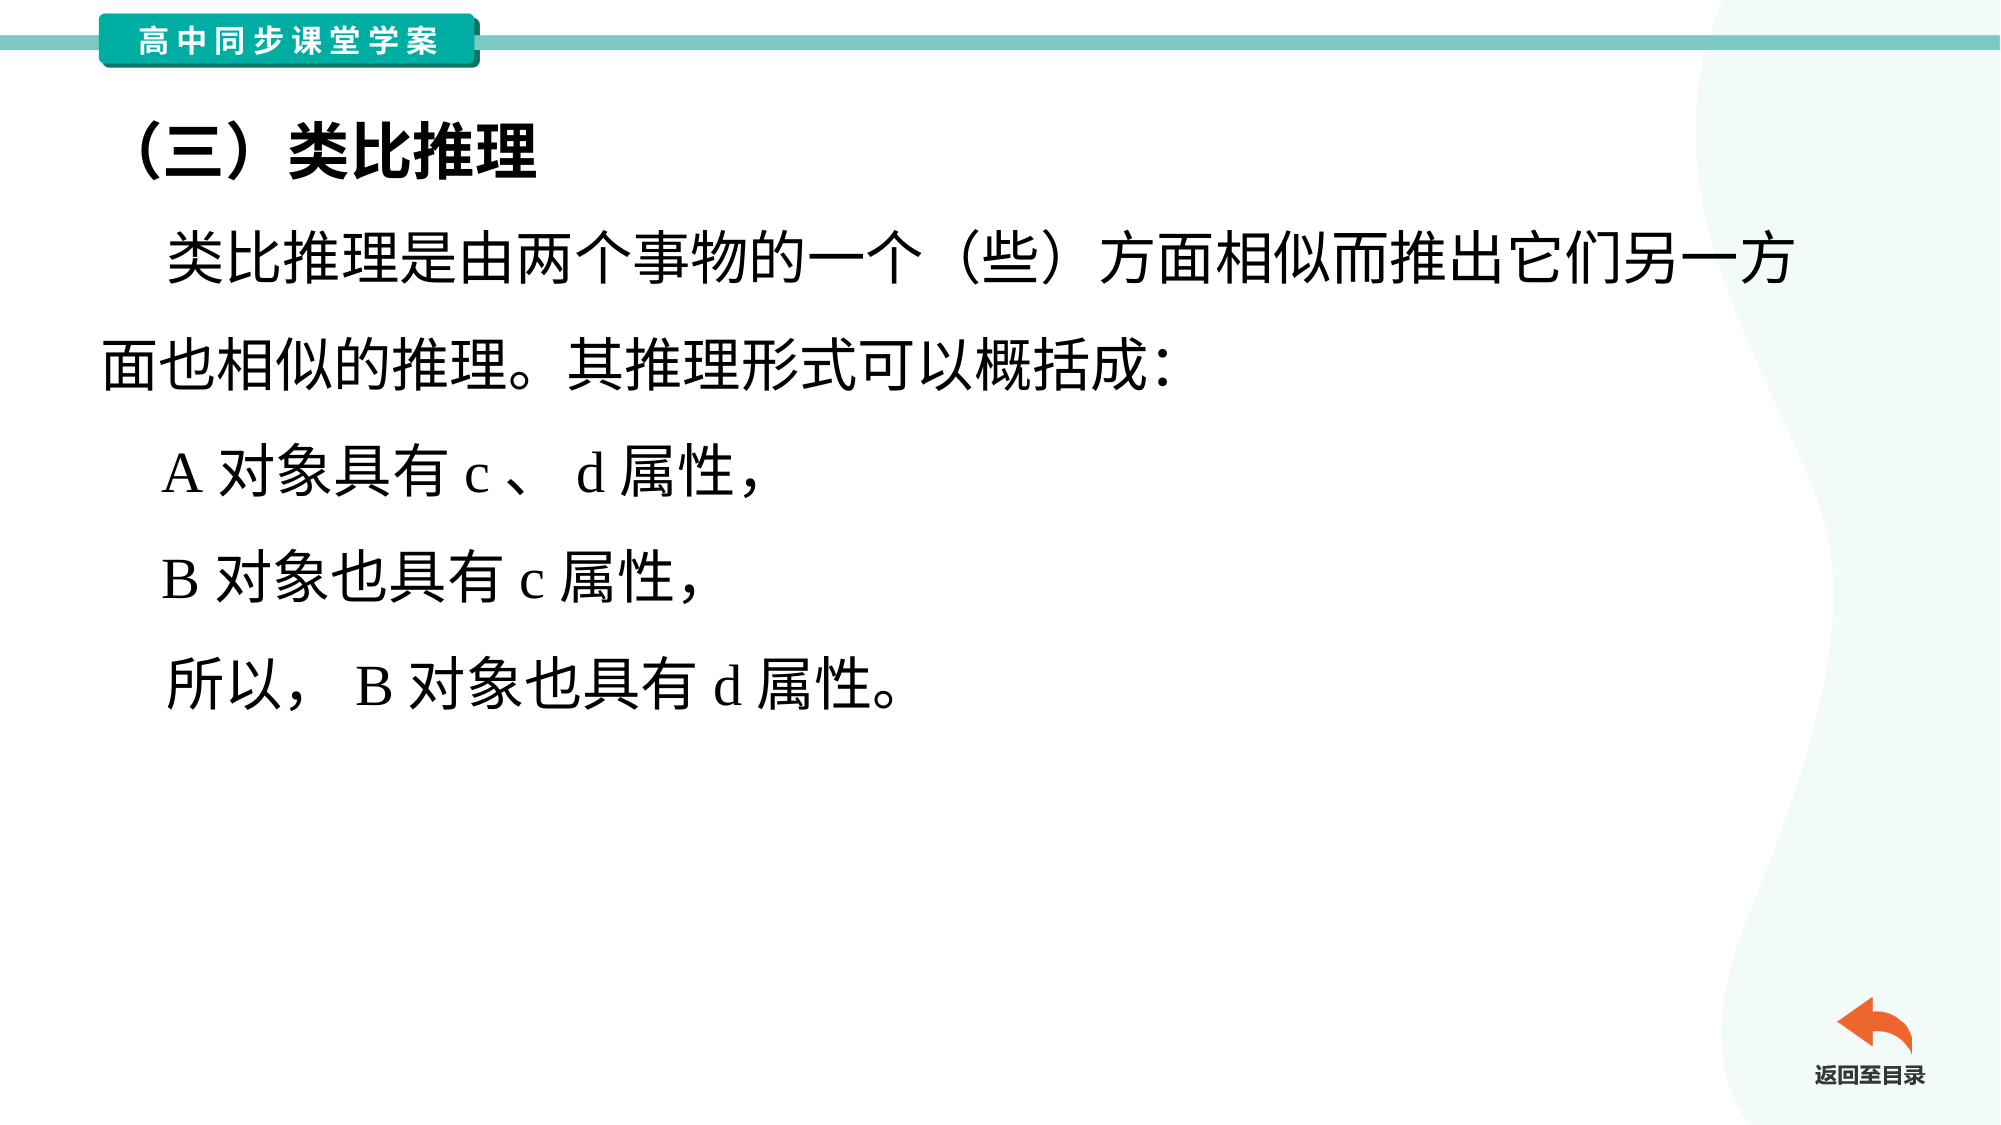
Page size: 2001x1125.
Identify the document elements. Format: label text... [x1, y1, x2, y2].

text_box （三）类比推理 [100, 76, 1899, 185]
text_box 类比推理是由两个事物的一个（些）方面相似而推出它们另一方 面也相似的推理。其推理形式可以概括成： A对象具有c、d属性， B对象也具有c属性， 所以，B对象也具有d属性。 [100, 185, 1899, 717]
picture [0, 0, 2000, 1125]
